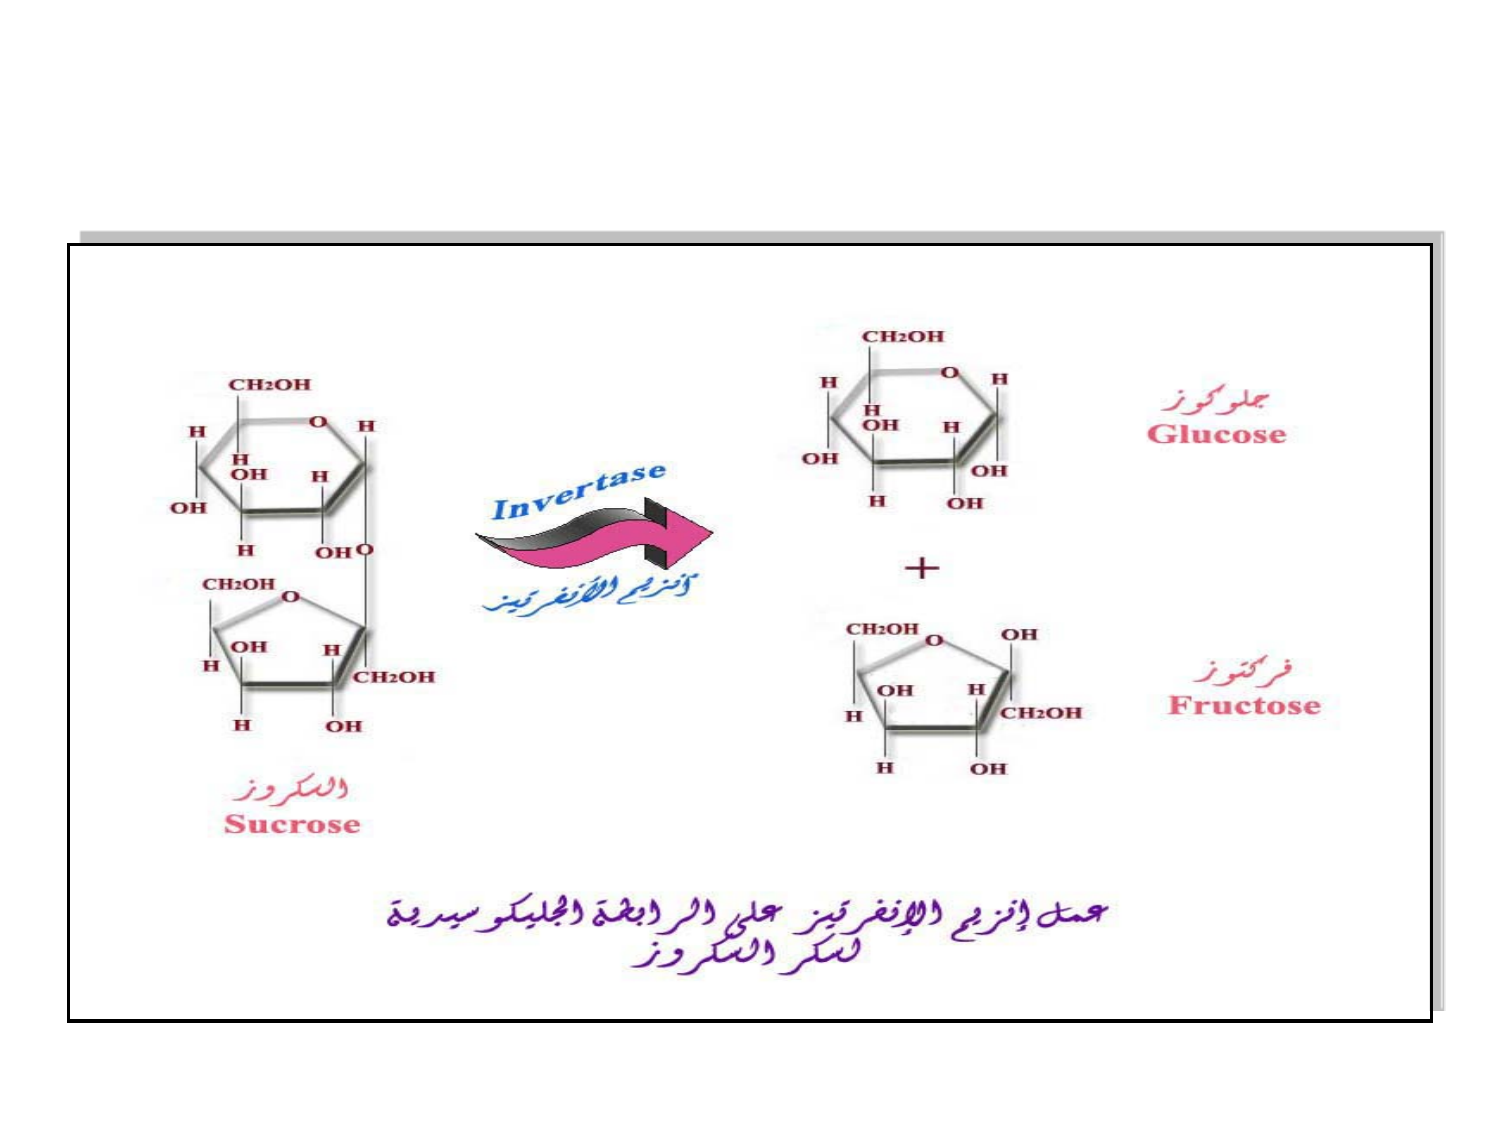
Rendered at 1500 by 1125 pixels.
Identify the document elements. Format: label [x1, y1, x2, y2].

picture [70, 245, 1430, 1020]
